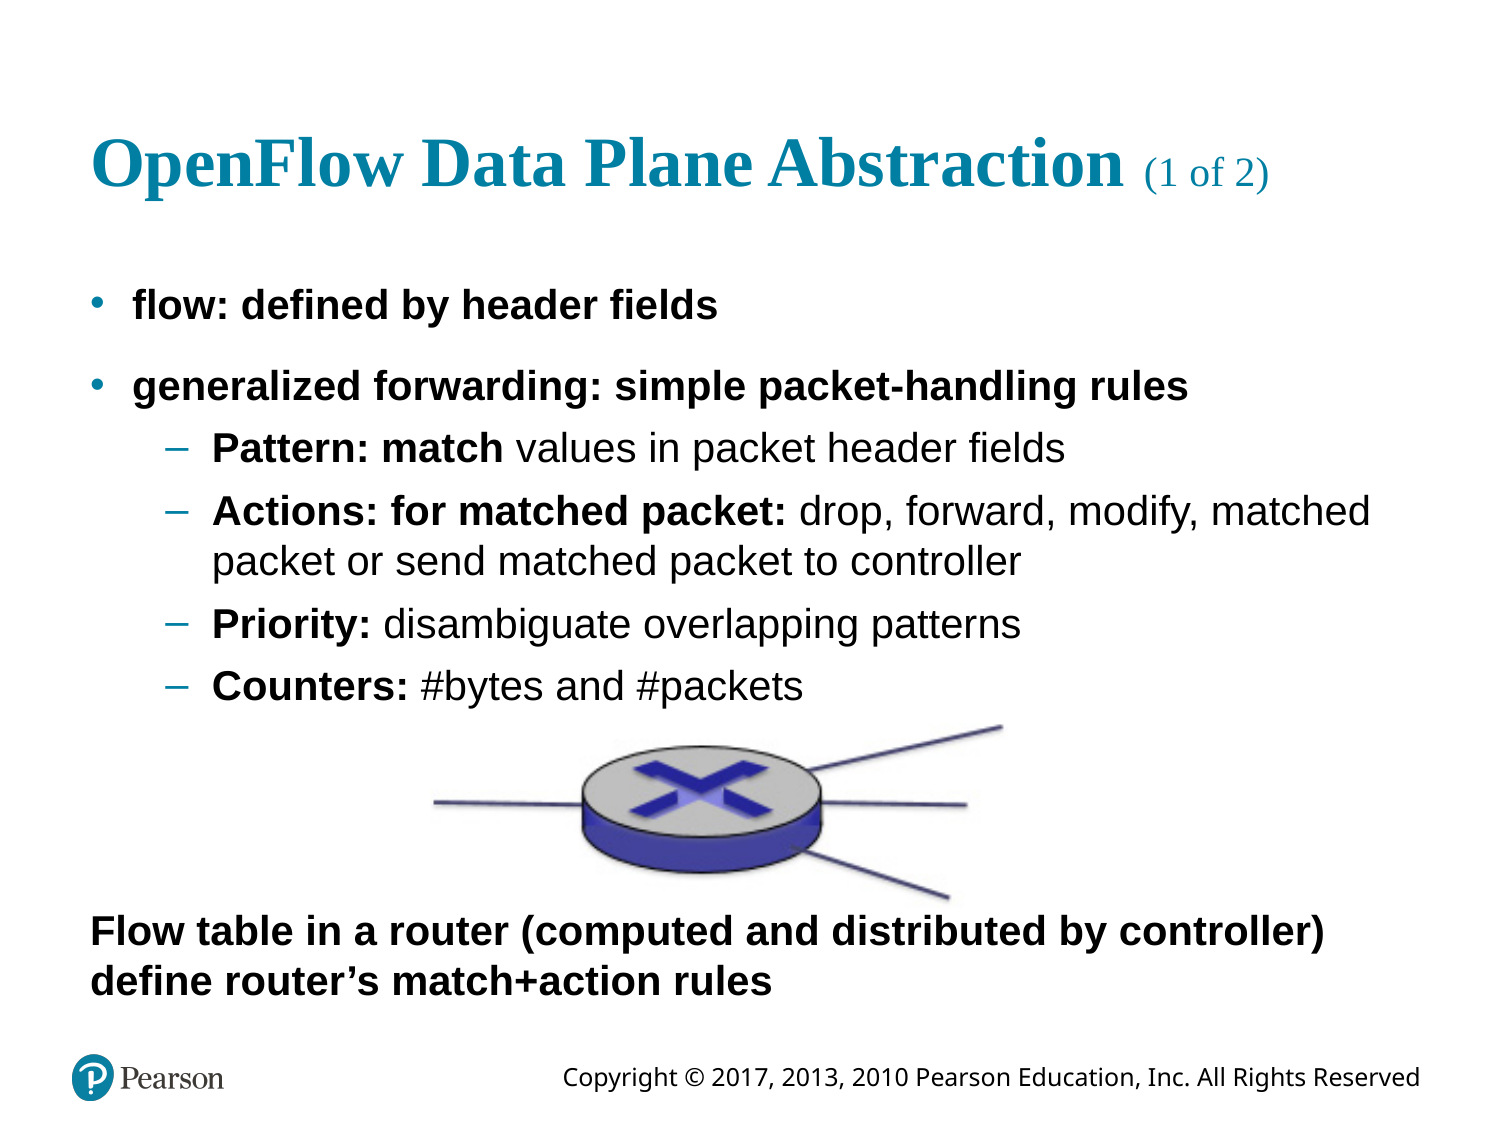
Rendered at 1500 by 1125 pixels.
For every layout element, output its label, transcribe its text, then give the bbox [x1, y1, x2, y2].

picture [72, 1054, 88, 1070]
picture [72, 1087, 83, 1101]
list Flow table in a router (computed and distributed by controller) define router’s match+action rules [75, 888, 1425, 1005]
list flow: defined by header fields generalized forwarding: simple packet-handling rules Pattern: match values in packet header fields Actions: for matched packet: drop, forward, modify, matched packet or send matched packet to controller Priority: disambiguate overlapping patterns Counters: #bytes and #packets [75, 262, 1425, 710]
picture [429, 723, 1008, 908]
picture [80, 1063, 106, 1088]
title OpenFlow Data Plane Abstraction (1 of 2) [75, 35, 1425, 216]
picture [98, 1054, 224, 1101]
